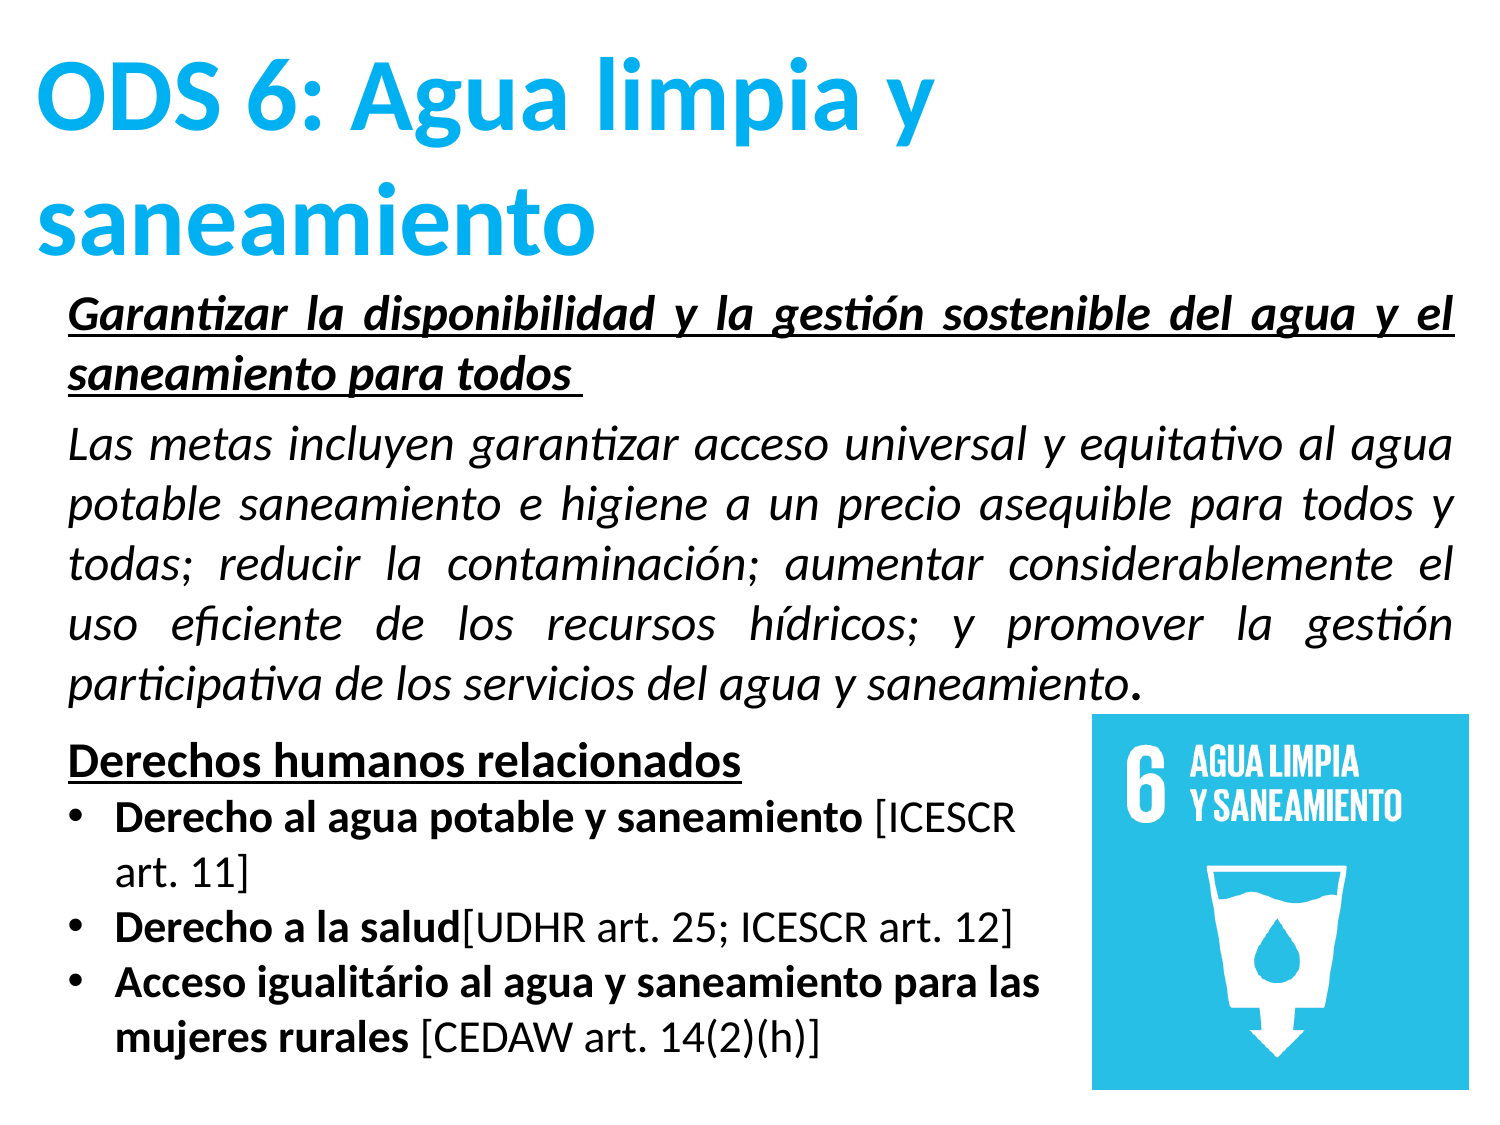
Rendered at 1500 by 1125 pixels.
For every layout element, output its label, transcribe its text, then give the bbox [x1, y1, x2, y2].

subtitle Garantizar la disponibilidad y la gestión sostenible del agua y el saneamiento para todos Las metas incluyen garantizar acceso universal y equitativo al agua potable saneamiento e higiene a un precio asequible para todos y todas; reducir la contaminación; aumentar considerablemente el uso eficiente de los recursos hídricos; y promover la gestión participativa de los servicios del agua y saneamiento. [52, 273, 1470, 723]
text_box Derechos humanos relacionados Derecho al agua potable y saneamiento [ICESCR art. 11] Derecho a la salud[UDHR art. 25; ICESCR art. 12] Acceso igualitário al agua y saneamiento para las mujeres rurales [CEDAW art. 14(2)(h)] [53, 719, 1069, 1070]
picture [1092, 713, 1469, 1090]
title ODS 6: Agua limpia y saneamiento [21, 30, 1447, 273]
